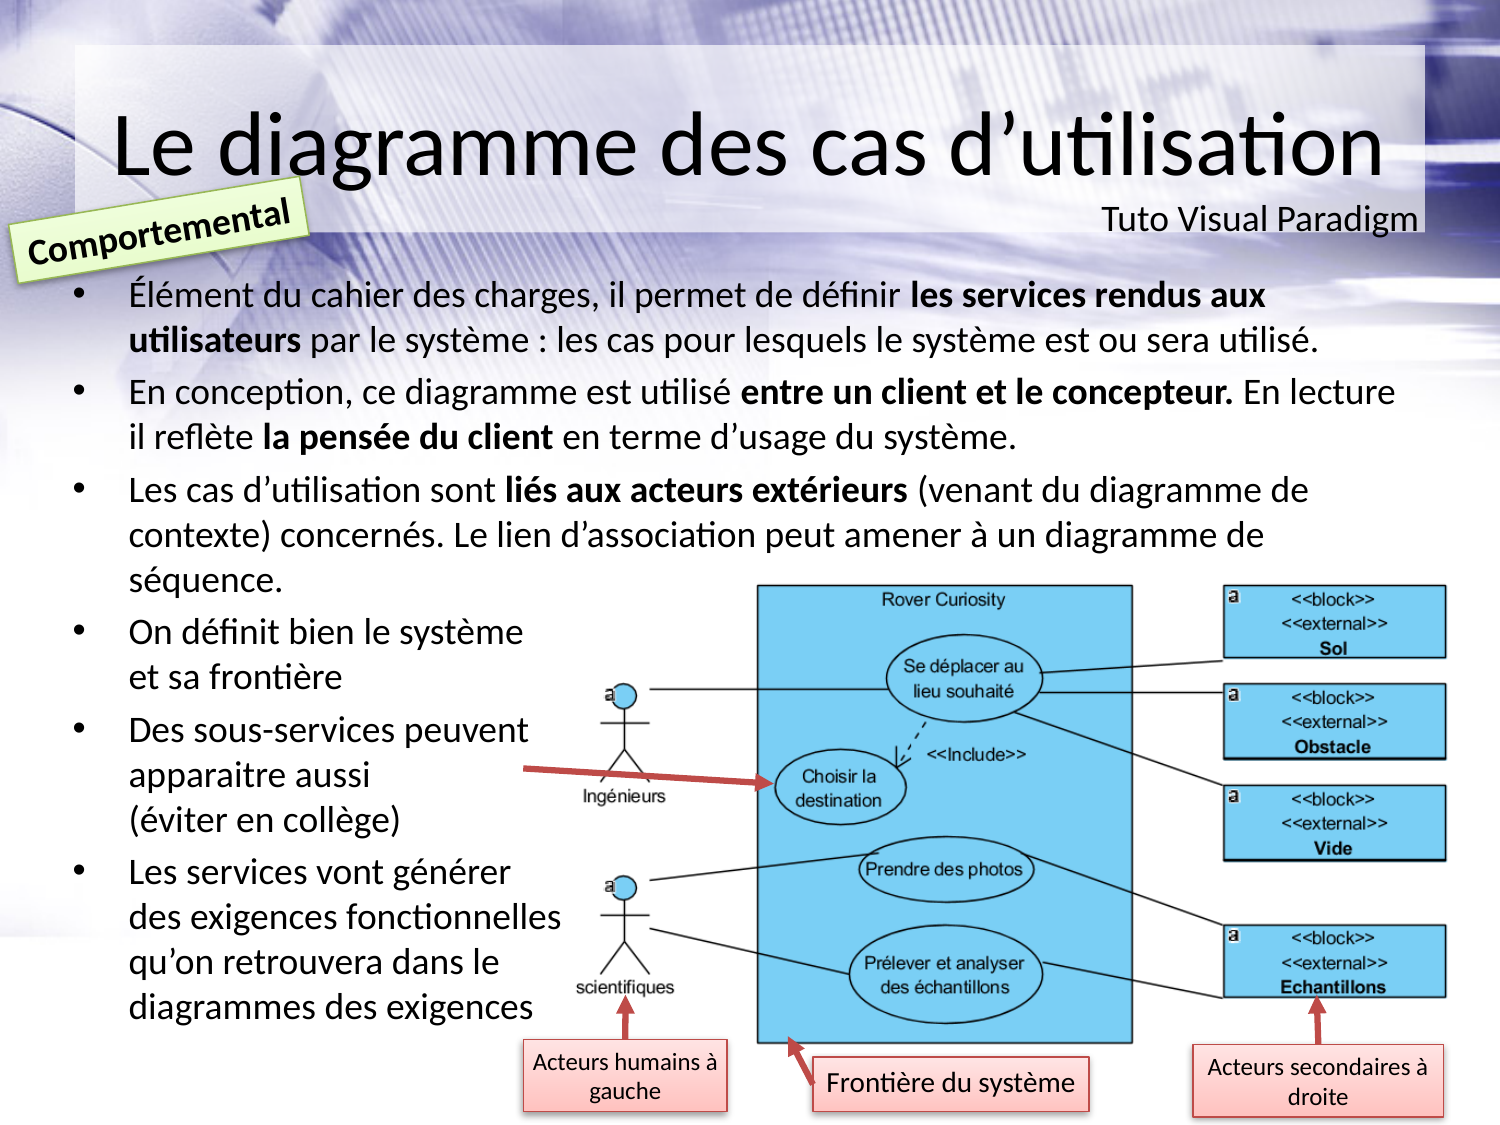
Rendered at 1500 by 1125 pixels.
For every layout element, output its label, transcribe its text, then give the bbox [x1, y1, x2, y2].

picture [0, 0, 1500, 1125]
text_box Tuto Visual Paradigm [1086, 186, 1435, 247]
text_box Comportemental [7, 175, 310, 285]
text_box Le diagramme des cas d’utilisation [75, 45, 1425, 233]
text_box Acteurs humains à gauche [523, 1039, 728, 1112]
text_box [797, 1056, 814, 1085]
text_box Élément du cahier des charges, il permet de définir les services rendus aux utilisateurs par le système : les cas pour lesquels le système est ou sera utilisé. En conception, ce diagramme est utilisé entre un client et le concepteur. En lecture il reflète la pensée du client en terme d’usage du système. Les cas d’utilisation sont liés aux acteurs extérieurs (venant du diagramme de contexte) concernés. Le lien d’association peut amener à un diagramme de séquence. On définit bien le système et sa frontière Des sous-services peuvent apparaitre aussi (éviter en collège) Les services vont générer des exigences fonctionnelles qu’on retrouvera dans le diagrammes des exigences [57, 262, 1425, 1057]
text_box Frontière du système [812, 1056, 1090, 1112]
text_box Acteurs secondaires à droite [1192, 1056, 1444, 1118]
text_box [523, 767, 560, 772]
